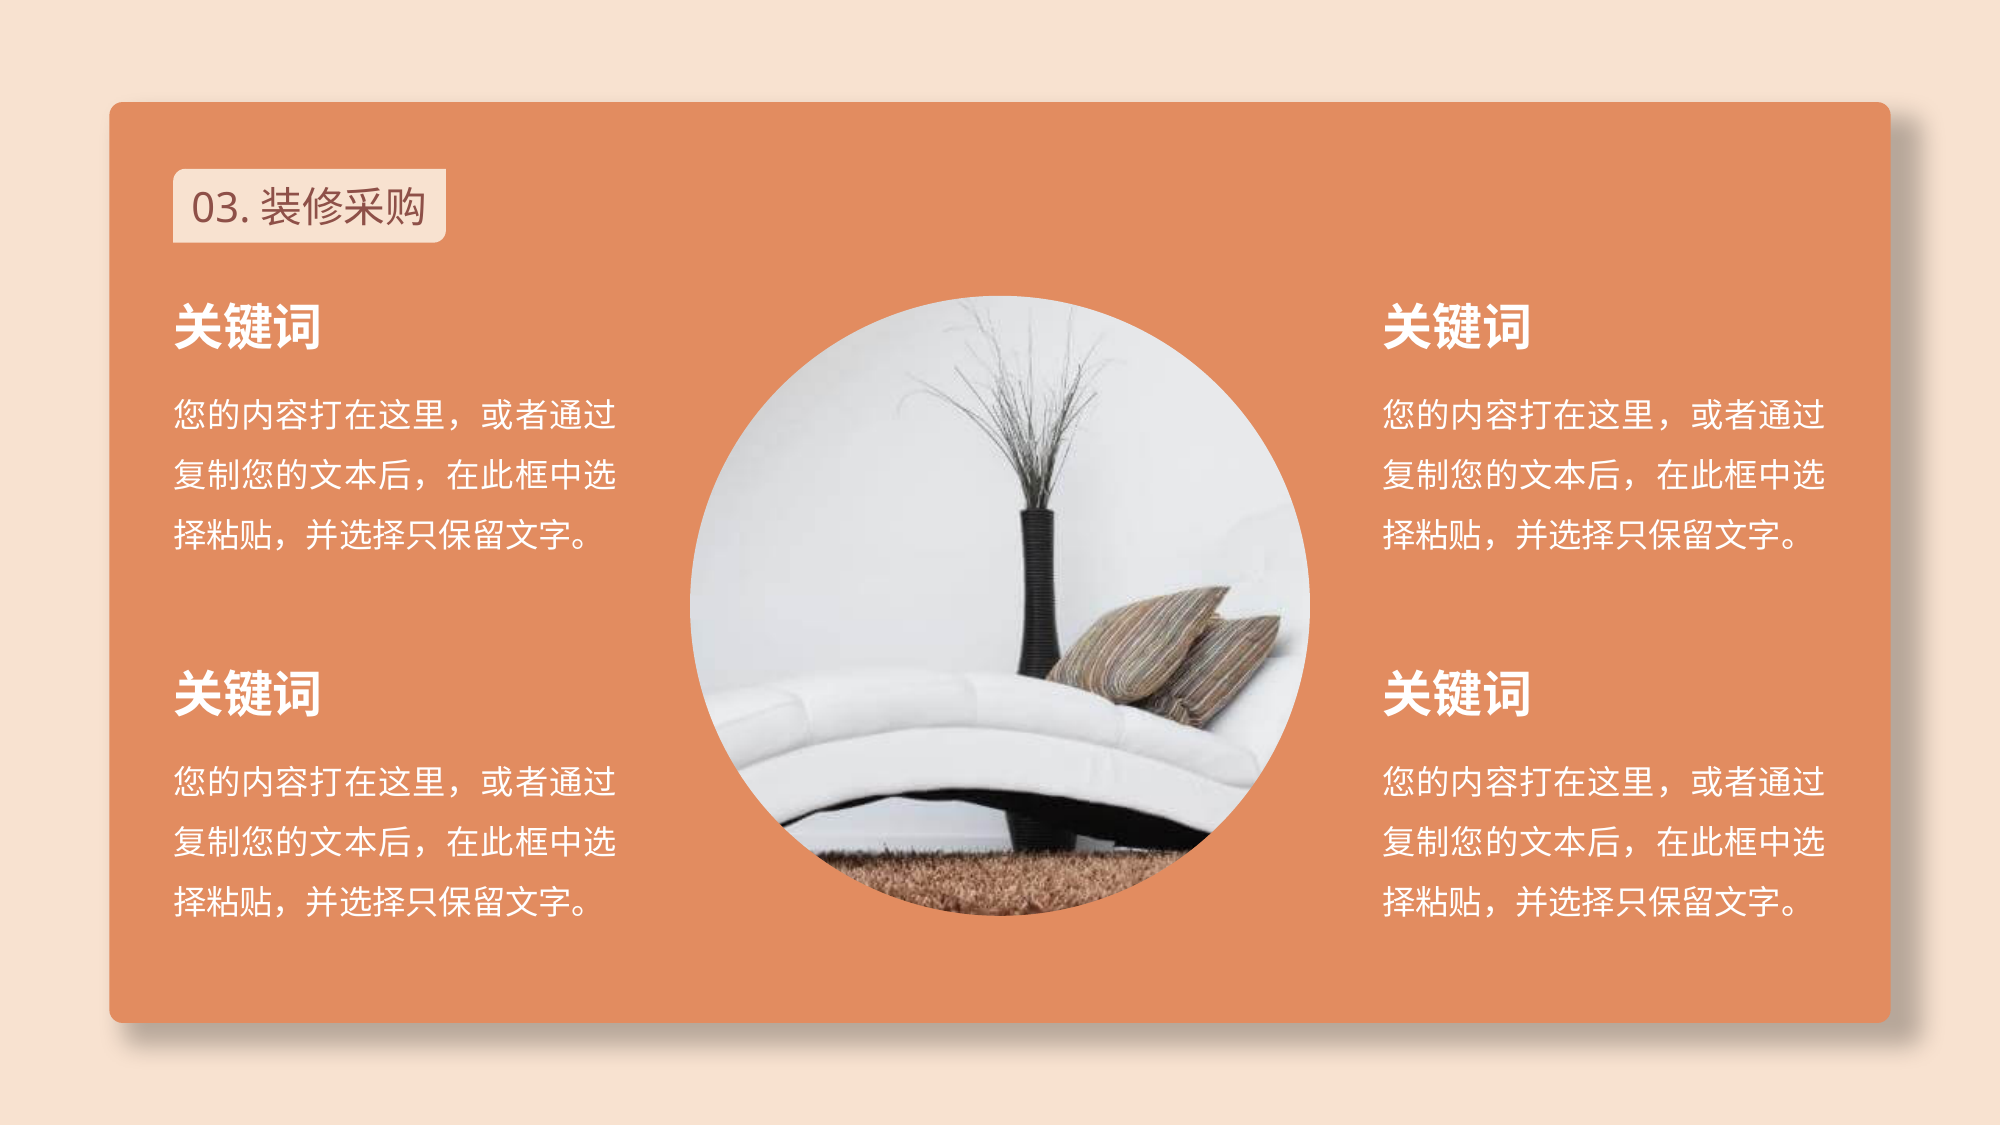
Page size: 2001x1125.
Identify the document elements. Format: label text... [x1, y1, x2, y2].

text_box 关键词 [173, 662, 618, 723]
picture [689, 295, 1310, 916]
text_box 您的内容打在这里，或者通过复制您的文本后，在此框中选择粘贴，并选择只保留文字。 [1382, 741, 1827, 921]
text_box 关键词 [1382, 295, 1827, 356]
list 03.装修采购 [173, 168, 446, 243]
text_box 您的内容打在这里，或者通过复制您的文本后，在此框中选择粘贴，并选择只保留文字。 [173, 741, 618, 921]
text_box 关键词 [173, 295, 618, 356]
text_box 关键词 [1382, 662, 1827, 723]
text_box 您的内容打在这里，或者通过复制您的文本后，在此框中选择粘贴，并选择只保留文字。 [1382, 374, 1827, 554]
text_box 您的内容打在这里，或者通过复制您的文本后，在此框中选择粘贴，并选择只保留文字。 [173, 374, 618, 554]
